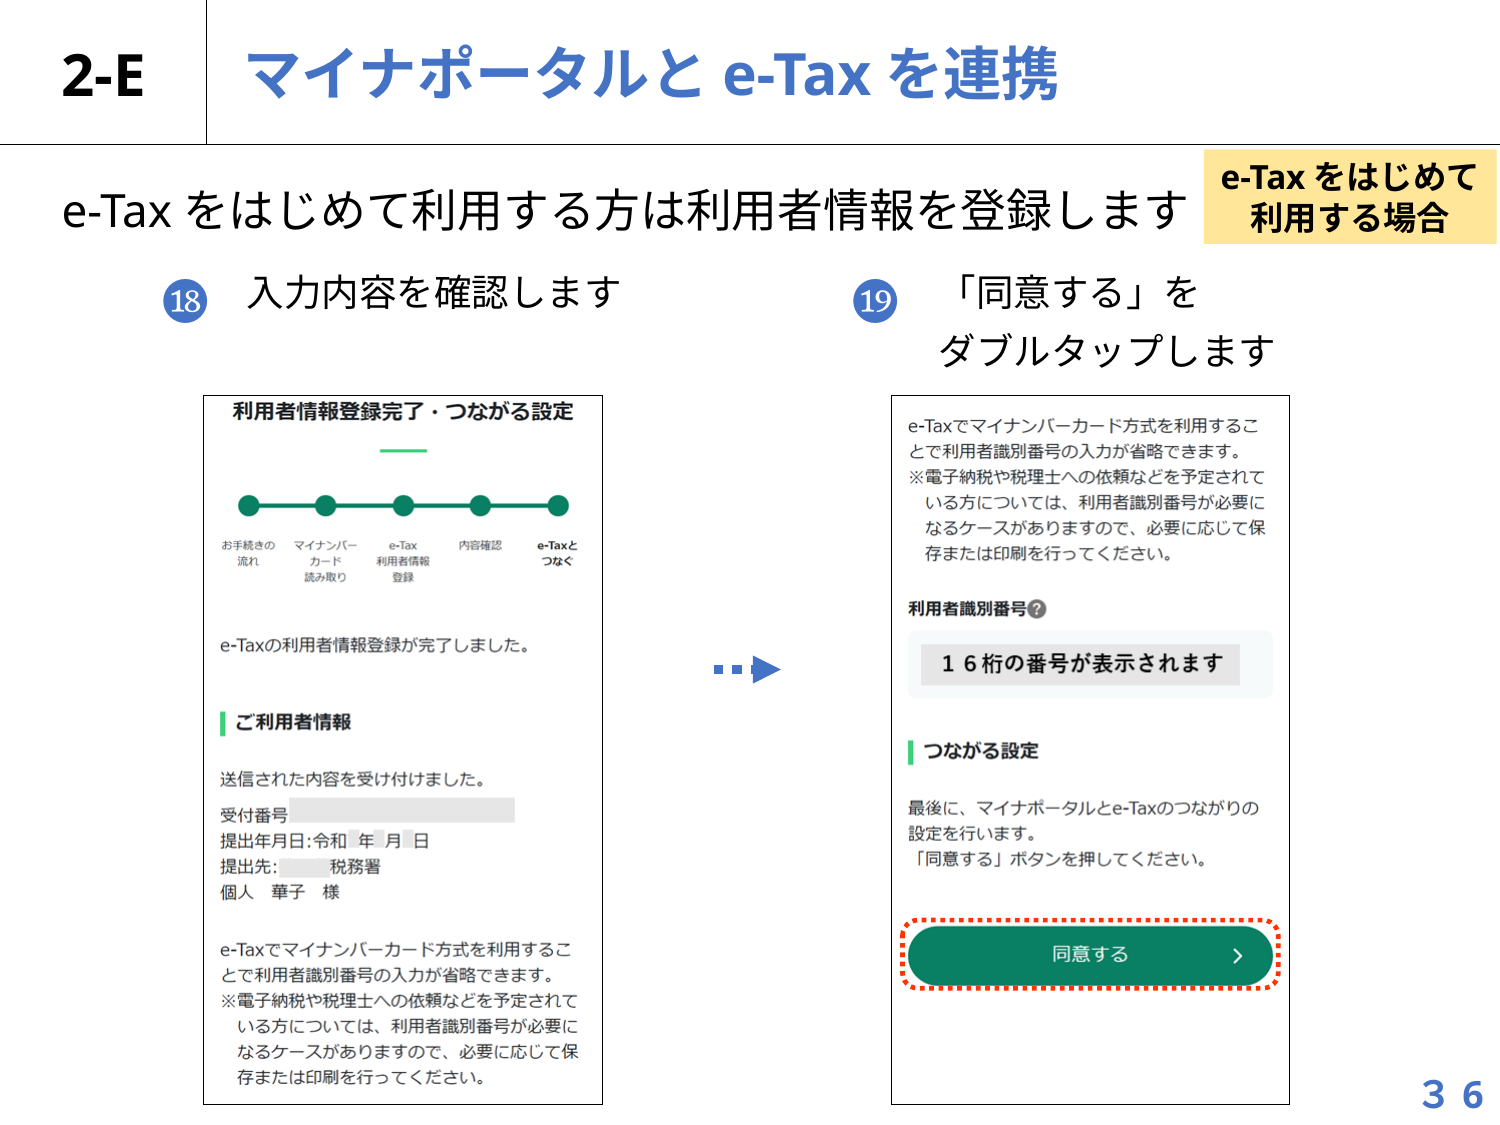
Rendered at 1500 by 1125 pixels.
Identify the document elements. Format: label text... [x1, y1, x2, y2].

text_box e-Taxをはじめて利用する場合 [1203, 149, 1497, 244]
text_box 「同意する」を ダブルタップします [924, 248, 1444, 380]
picture [203, 395, 603, 1105]
text_box ⓳ [835, 274, 924, 343]
title マイナポータルとe-Taxを連携 [228, 36, 1472, 116]
text_box e-Taxをはじめて利用する方は利用者情報を登録します [46, 180, 1422, 274]
text_box 入力内容を確認します [231, 274, 731, 322]
text_box 2-E [0, 0, 207, 147]
text_box ⓲ [145, 274, 223, 343]
text_box ３6 [1399, 1063, 1500, 1123]
picture [891, 395, 1290, 1105]
